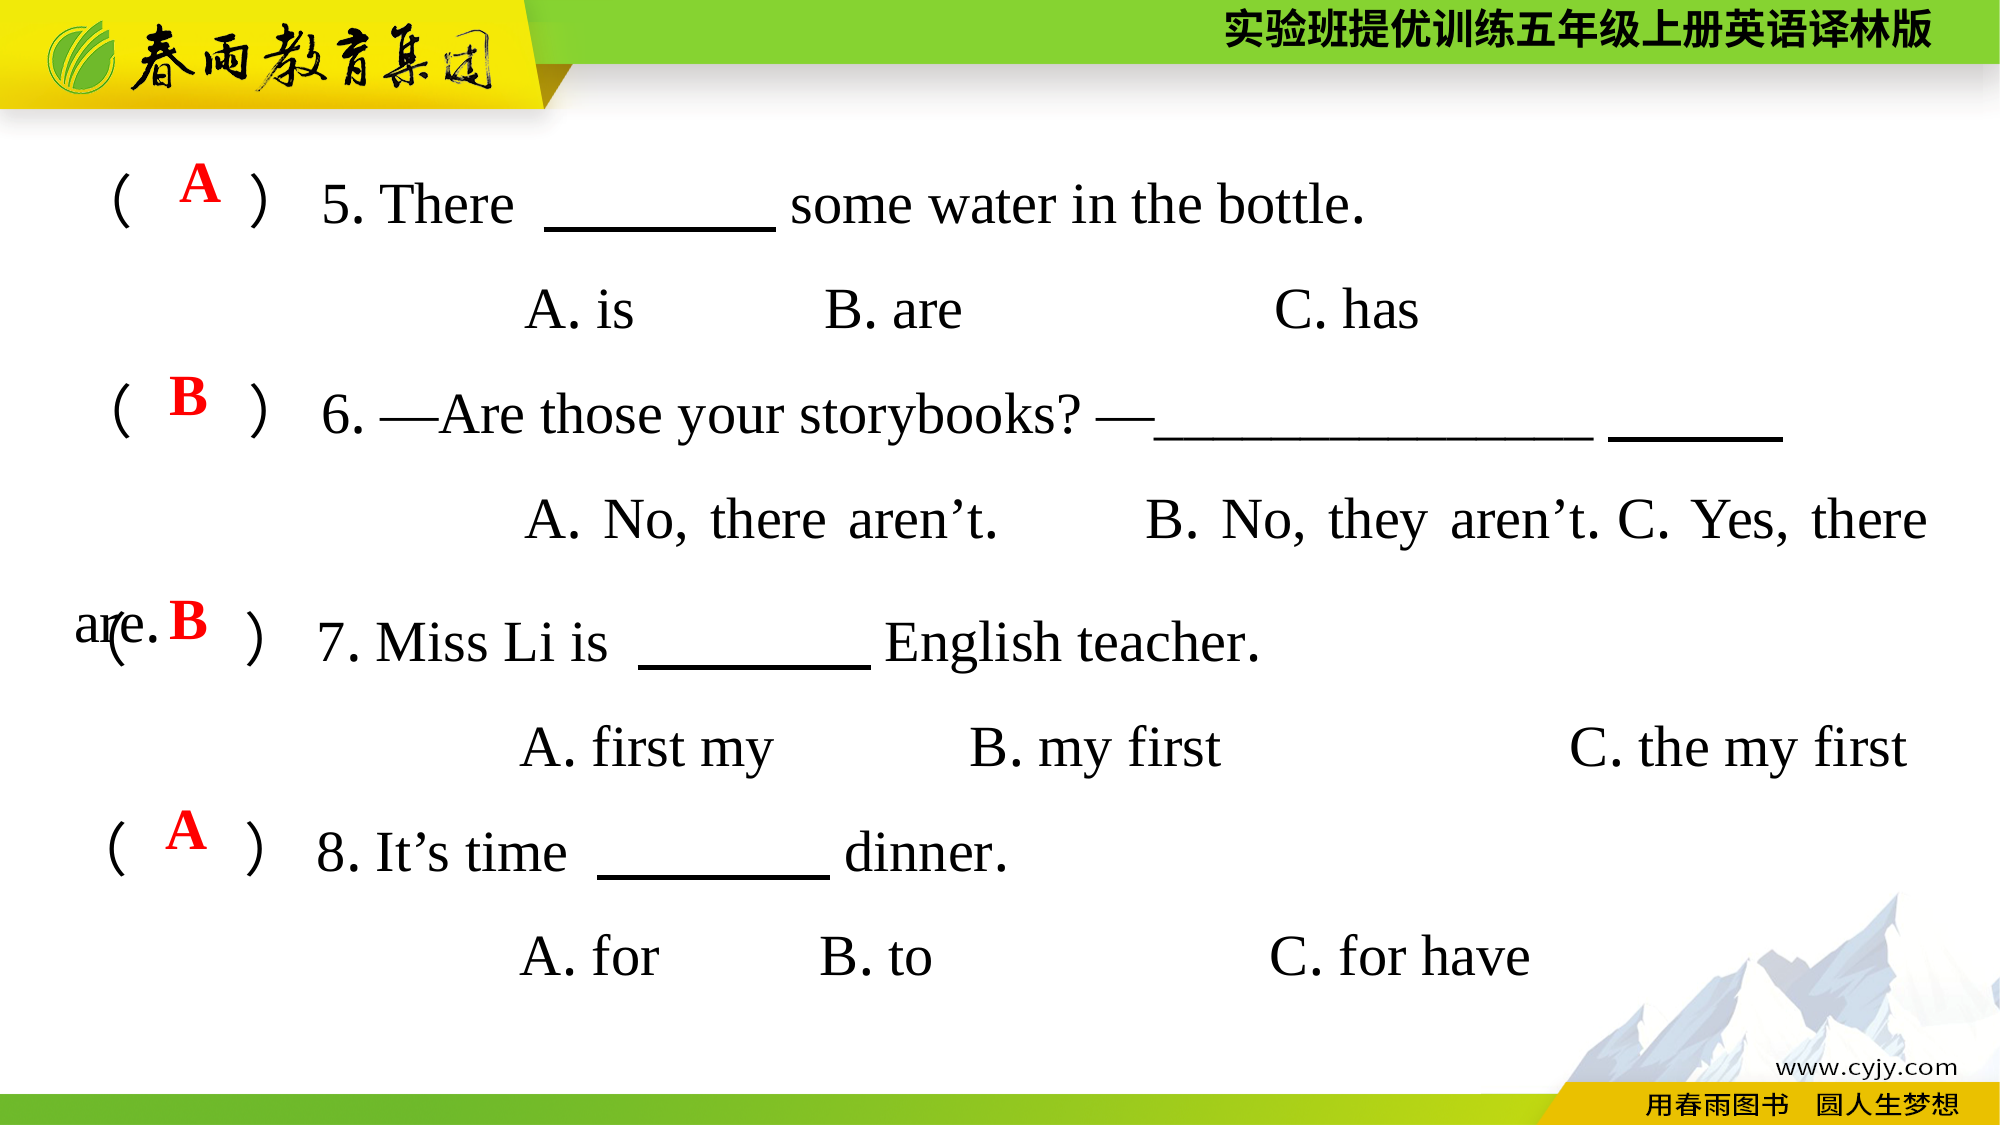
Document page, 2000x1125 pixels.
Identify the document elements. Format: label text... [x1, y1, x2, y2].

text_box B [154, 574, 224, 659]
text_box B [154, 349, 224, 435]
picture [0, 0, 2000, 1125]
text_box A [150, 784, 222, 869]
text_box A [164, 137, 237, 222]
text_box （ ）7. Miss Li is English teacher. A. first my B. my first C. the my first （ ）8. It’s time dinner. A. for B. to C. for have [54, 560, 1939, 995]
list （ ）5. There some water in the bottle. A. is B. are C. has （ ）6. —Are those your storybooks? —_______________ A. No, there aren’t. B. No, they aren’t. C. Yes, there are. [59, 122, 1944, 562]
